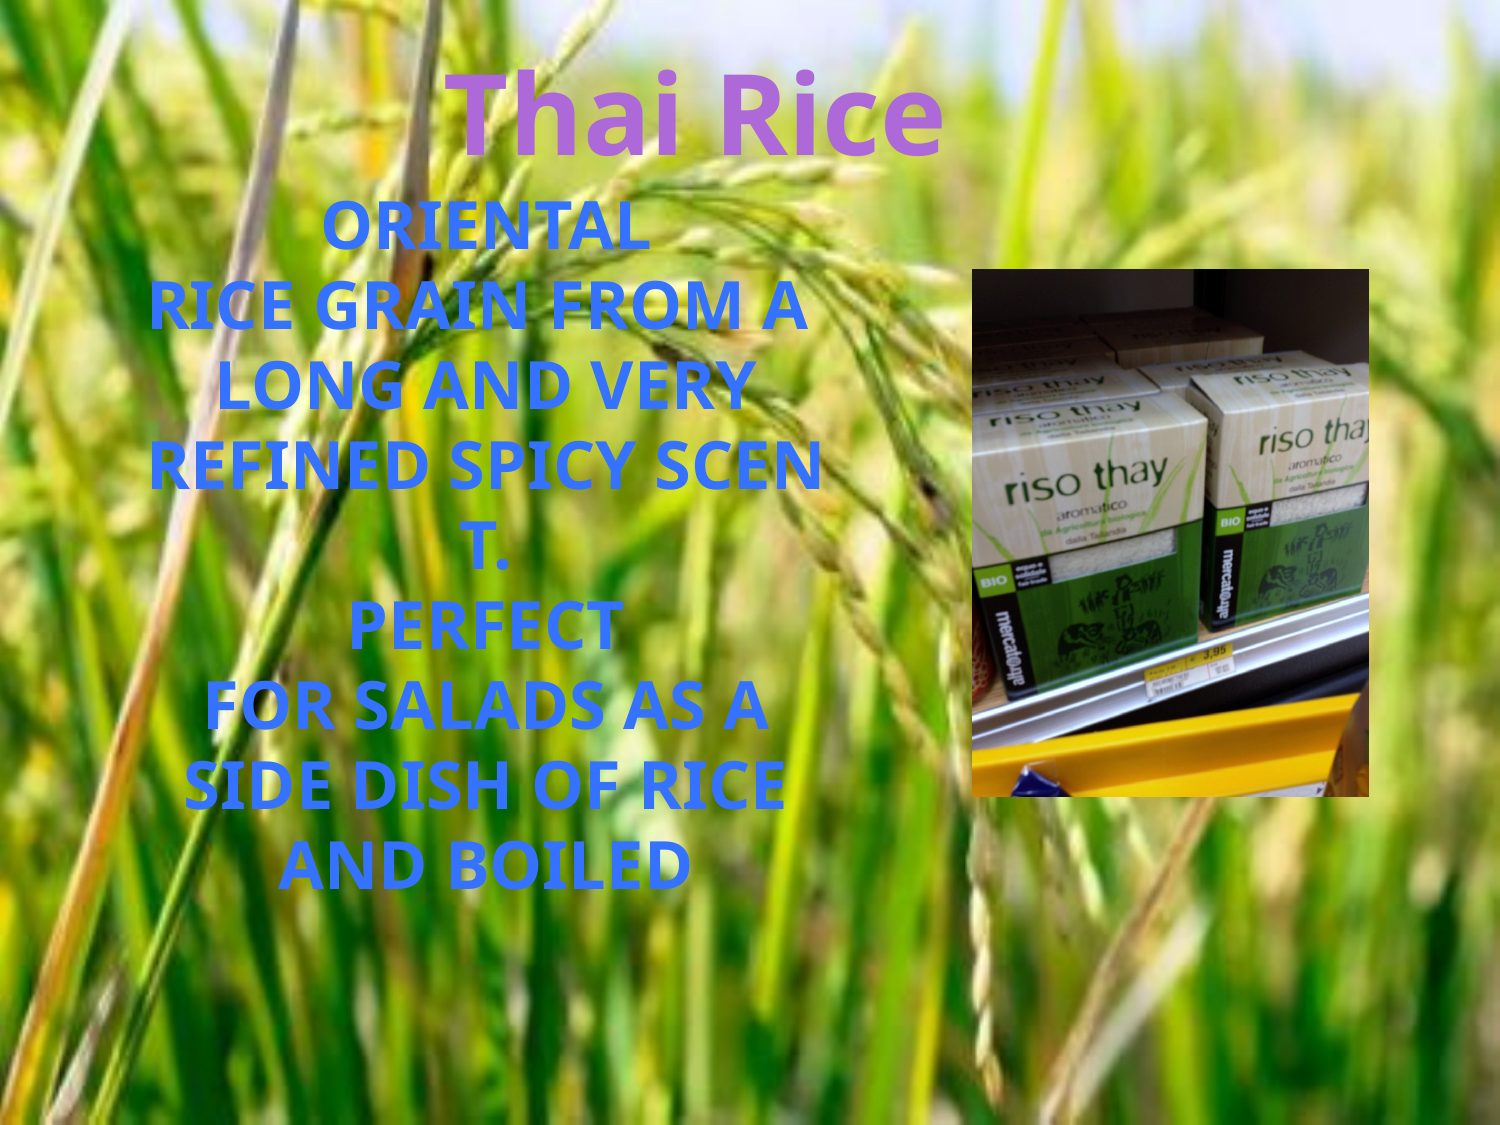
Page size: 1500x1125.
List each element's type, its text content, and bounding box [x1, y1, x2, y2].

picture [0, 0, 1500, 1125]
text_box Oriental rice grain from a long and very refined spicy scent. Perfect for salads as a side dish of rice and boiled [117, 175, 856, 911]
text_box Thai Rice [395, 35, 996, 321]
